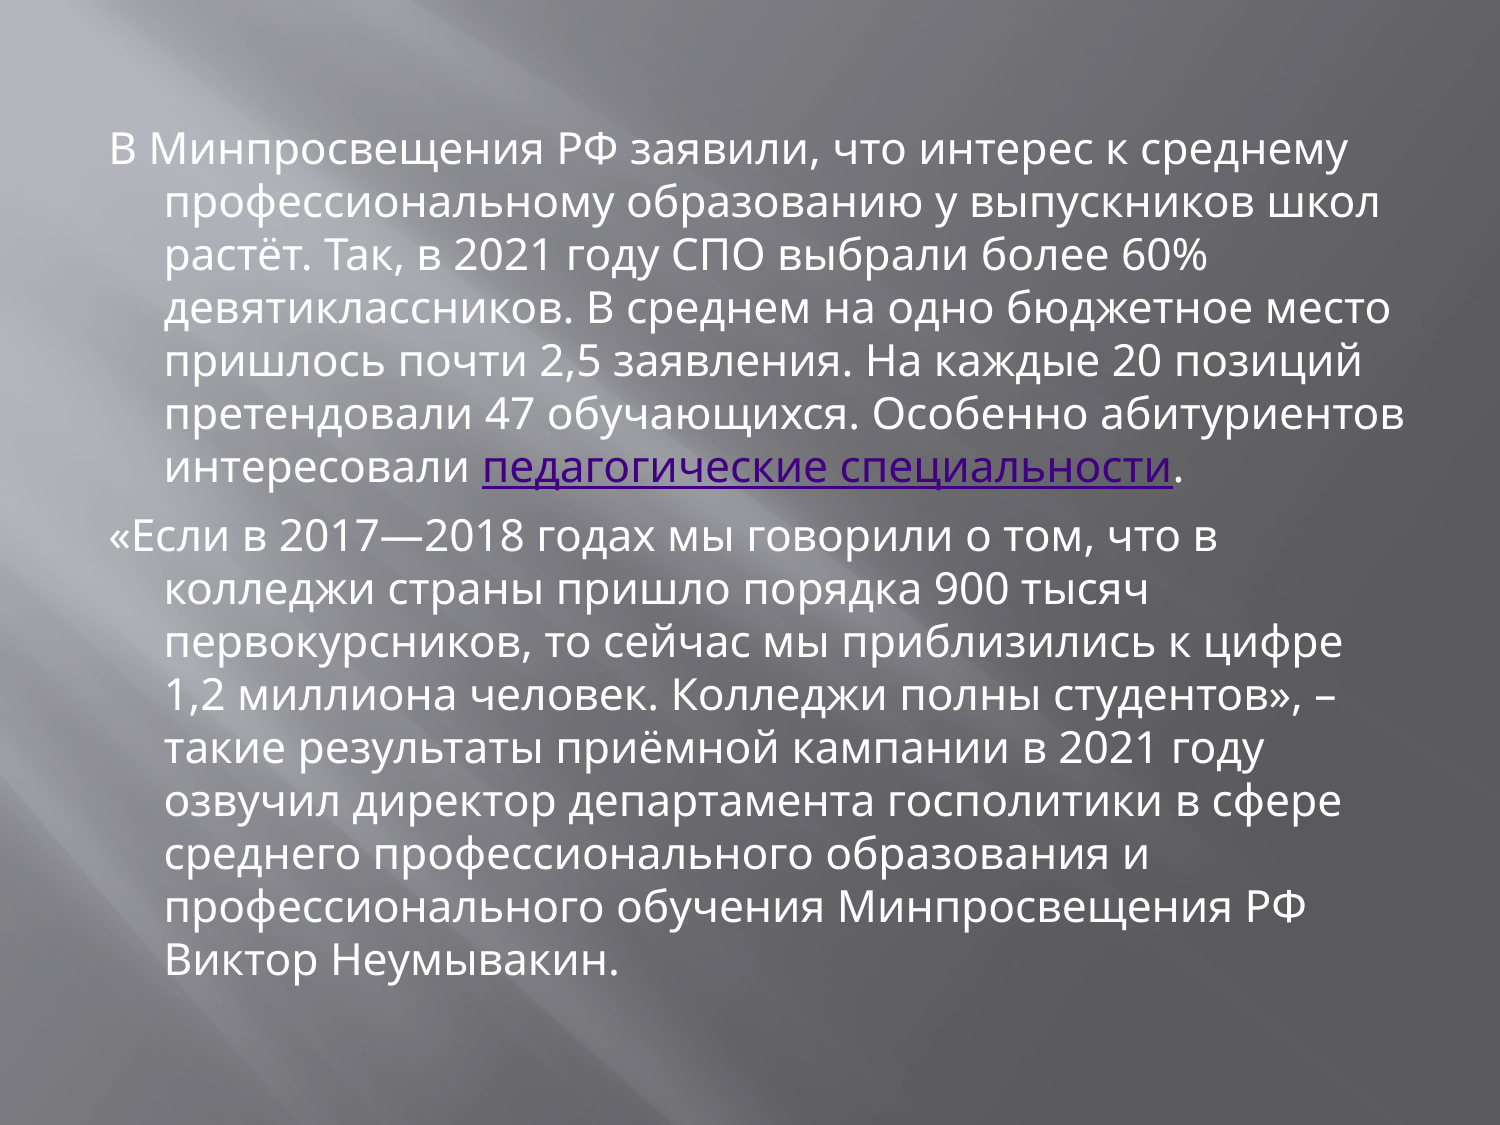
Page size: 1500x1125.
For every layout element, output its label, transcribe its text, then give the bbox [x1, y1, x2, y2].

list В Минпросвещения РФ заявили, что интерес к среднему профессиональному образованию у выпускников школ растёт. Так, в 2021 году СПО выбрали более 60% девятиклассников. В среднем на одно бюджетное место пришлось почти 2,5 заявления. На каждые 20 позиций претендовали 47 обучающихся. Особенно абитуриентов интересовали педагогические специальности. «Если в 2017—2018 годах мы говорили о том, что в колледжи страны пришло порядка 900 тысяч первокурсников, то сейчас мы приблизились к цифре 1,2 миллиона человек. Колледжи полны студентов», – такие результаты приёмной кампании в 2021 году озвучил директор департамента госполитики в сфере среднего профессионального образования и профессионального обучения Минпросвещения РФ Виктор Неумывакин. [75, 112, 1425, 1035]
